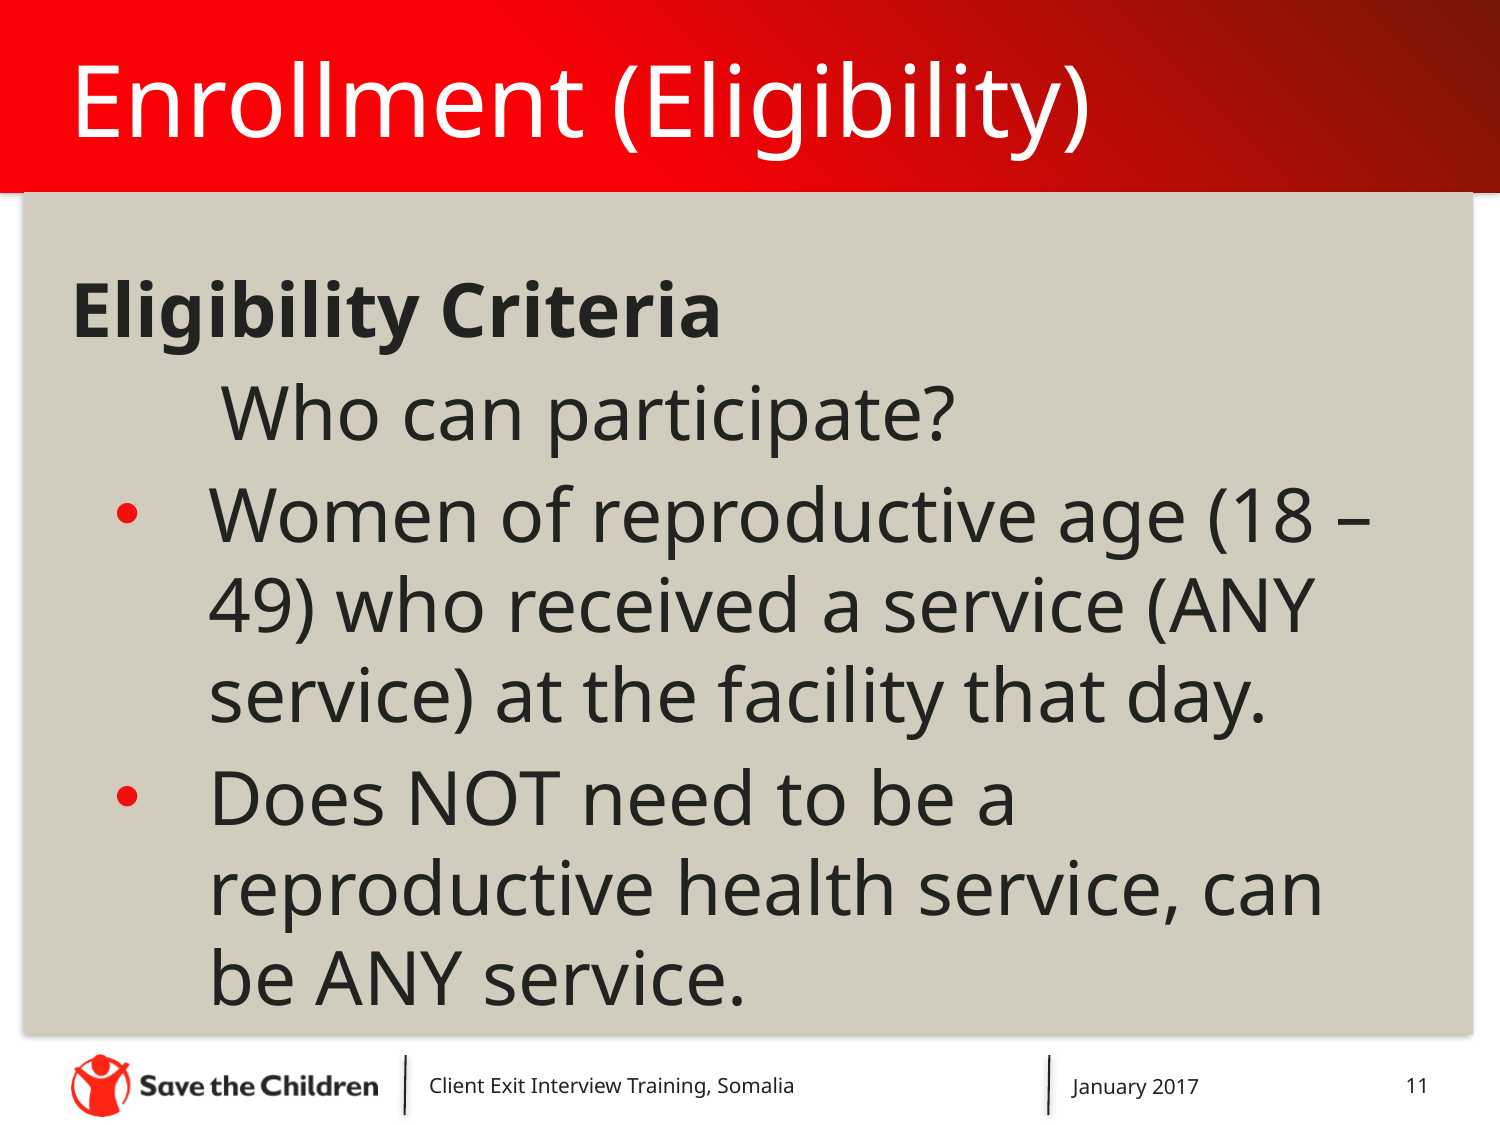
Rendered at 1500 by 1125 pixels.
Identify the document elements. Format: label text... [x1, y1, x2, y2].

picture [71, 1054, 378, 1117]
footer Client Exit Interview Training, Somalia [414, 1056, 1042, 1117]
list Eligibility Criteria Who can participate? Women of reproductive age (18 – 49) who received a service (ANY service) at the facility that day. Does NOT need to be a reproductive health service, can be ANY service. [70, 262, 1429, 1009]
slide_number 11 [1317, 1056, 1445, 1117]
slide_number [1057, 1056, 1317, 1117]
title Enrollment (Eligibility) [69, 33, 1429, 163]
